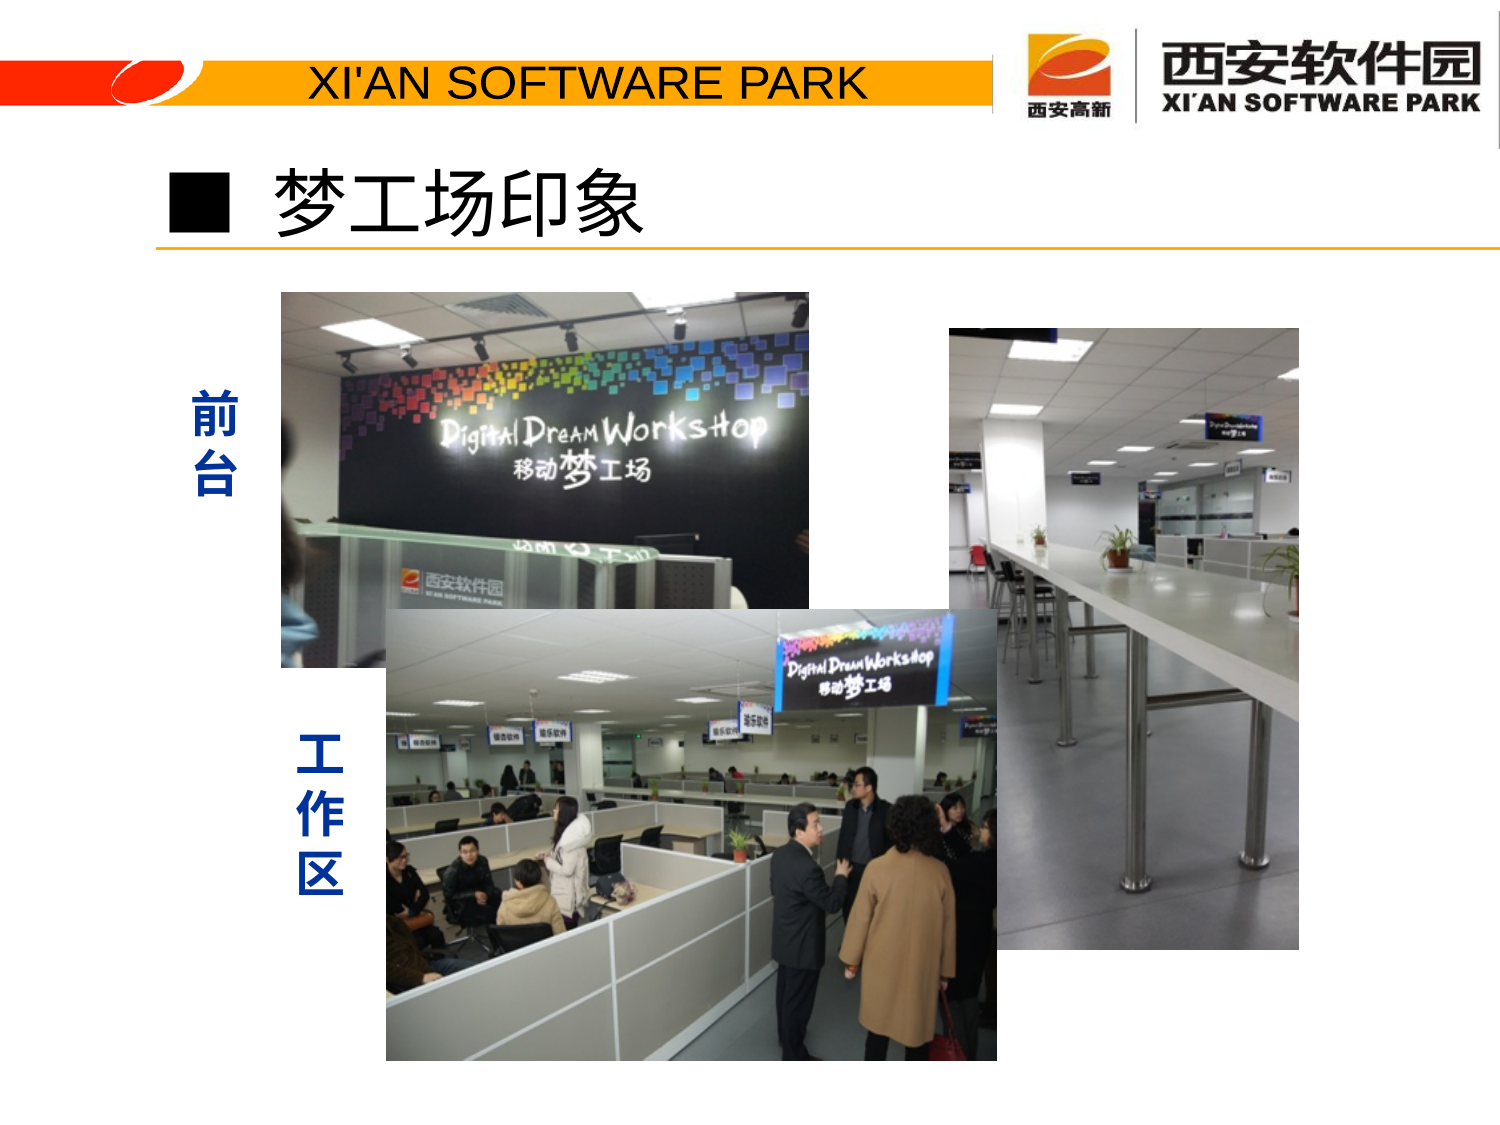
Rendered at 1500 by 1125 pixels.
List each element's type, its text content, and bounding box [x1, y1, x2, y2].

picture [0, 0, 1500, 1061]
text_box 工作区 [281, 714, 340, 950]
title ■ 梦工场印象 [147, 149, 715, 291]
text_box 前台 [175, 375, 247, 516]
